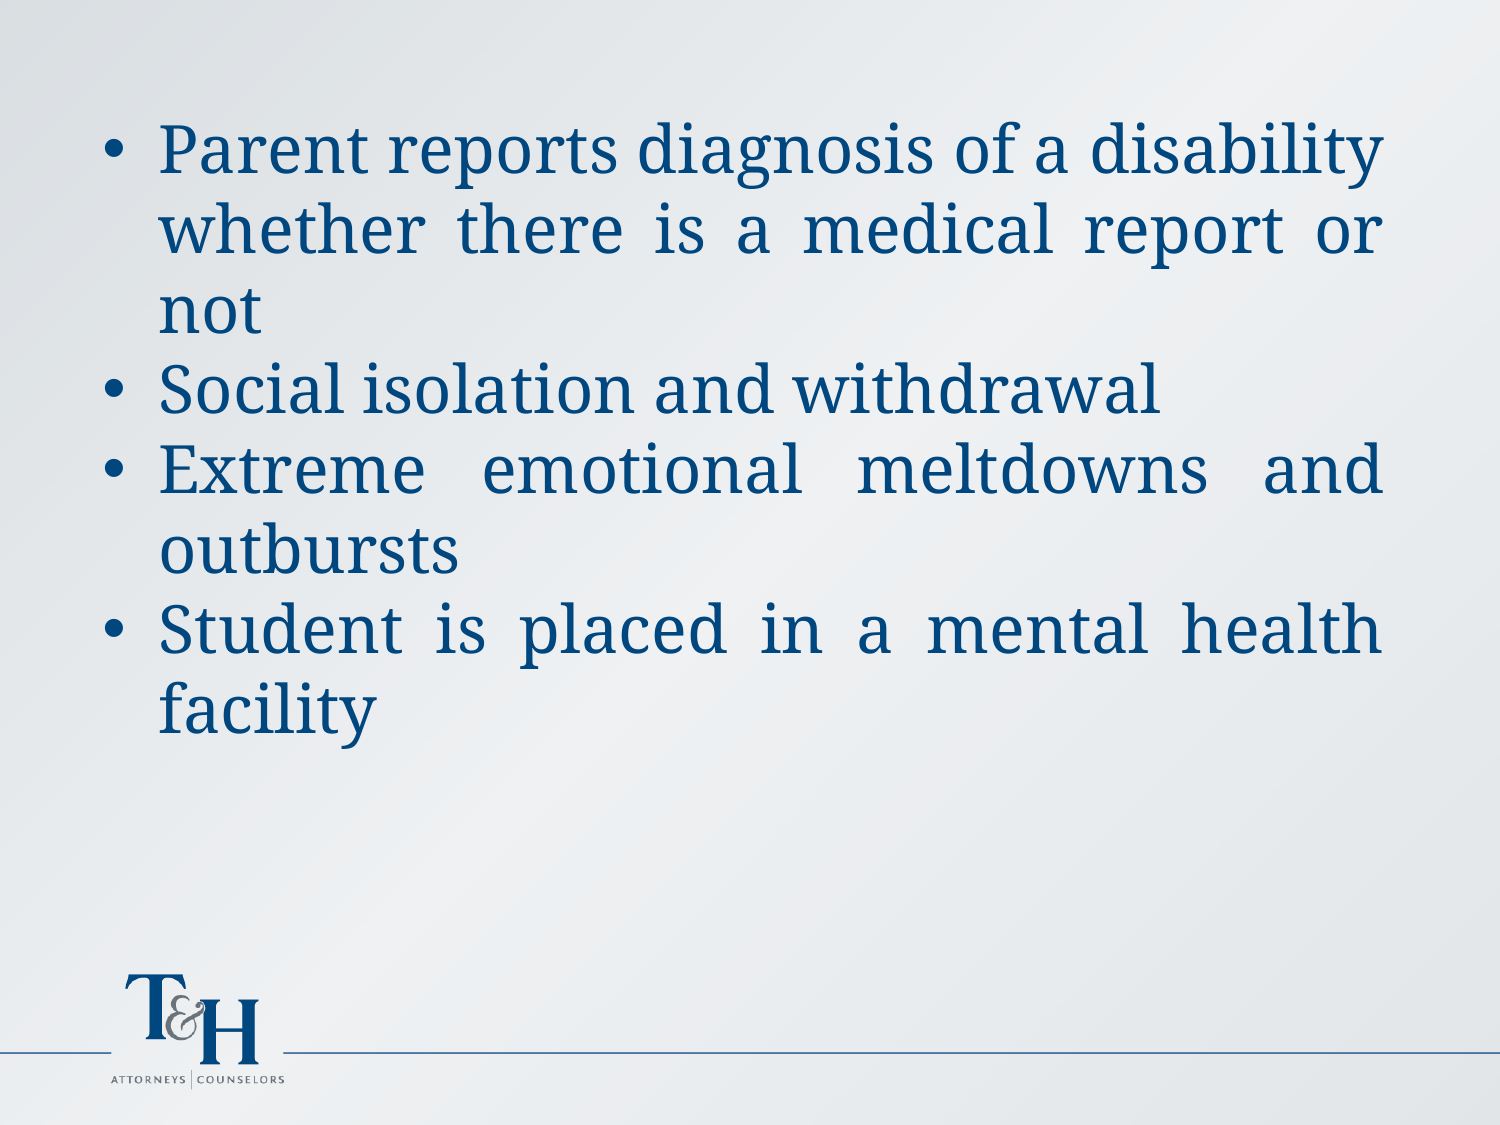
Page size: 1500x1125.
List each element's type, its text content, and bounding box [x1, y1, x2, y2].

picture [0, 0, 1500, 1125]
text_box Parent reports diagnosis of a disability whether there is a medical report or not Social isolation and withdrawal Extreme emotional meltdowns and outbursts Student is placed in a mental health facility [87, 99, 1400, 755]
